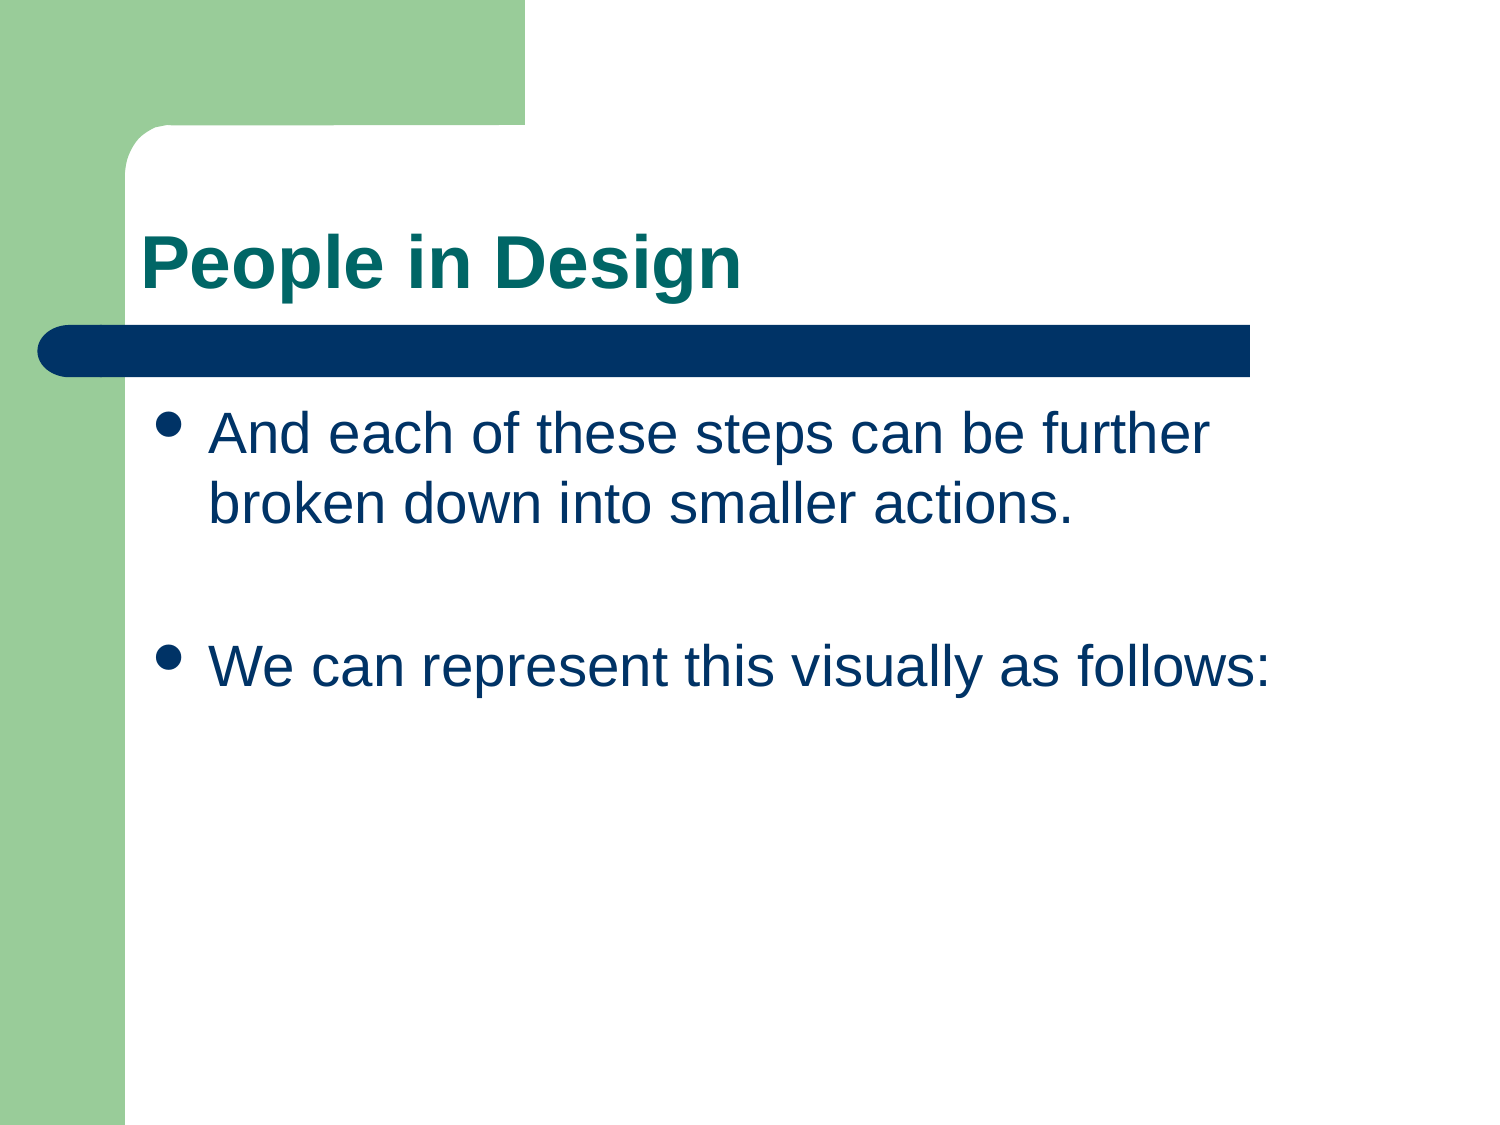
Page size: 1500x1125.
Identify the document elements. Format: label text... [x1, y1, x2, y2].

title People in Design [124, 124, 1426, 313]
list And each of these steps can be further broken down into smaller actions. We can represent this visually as follows: [137, 387, 1400, 999]
